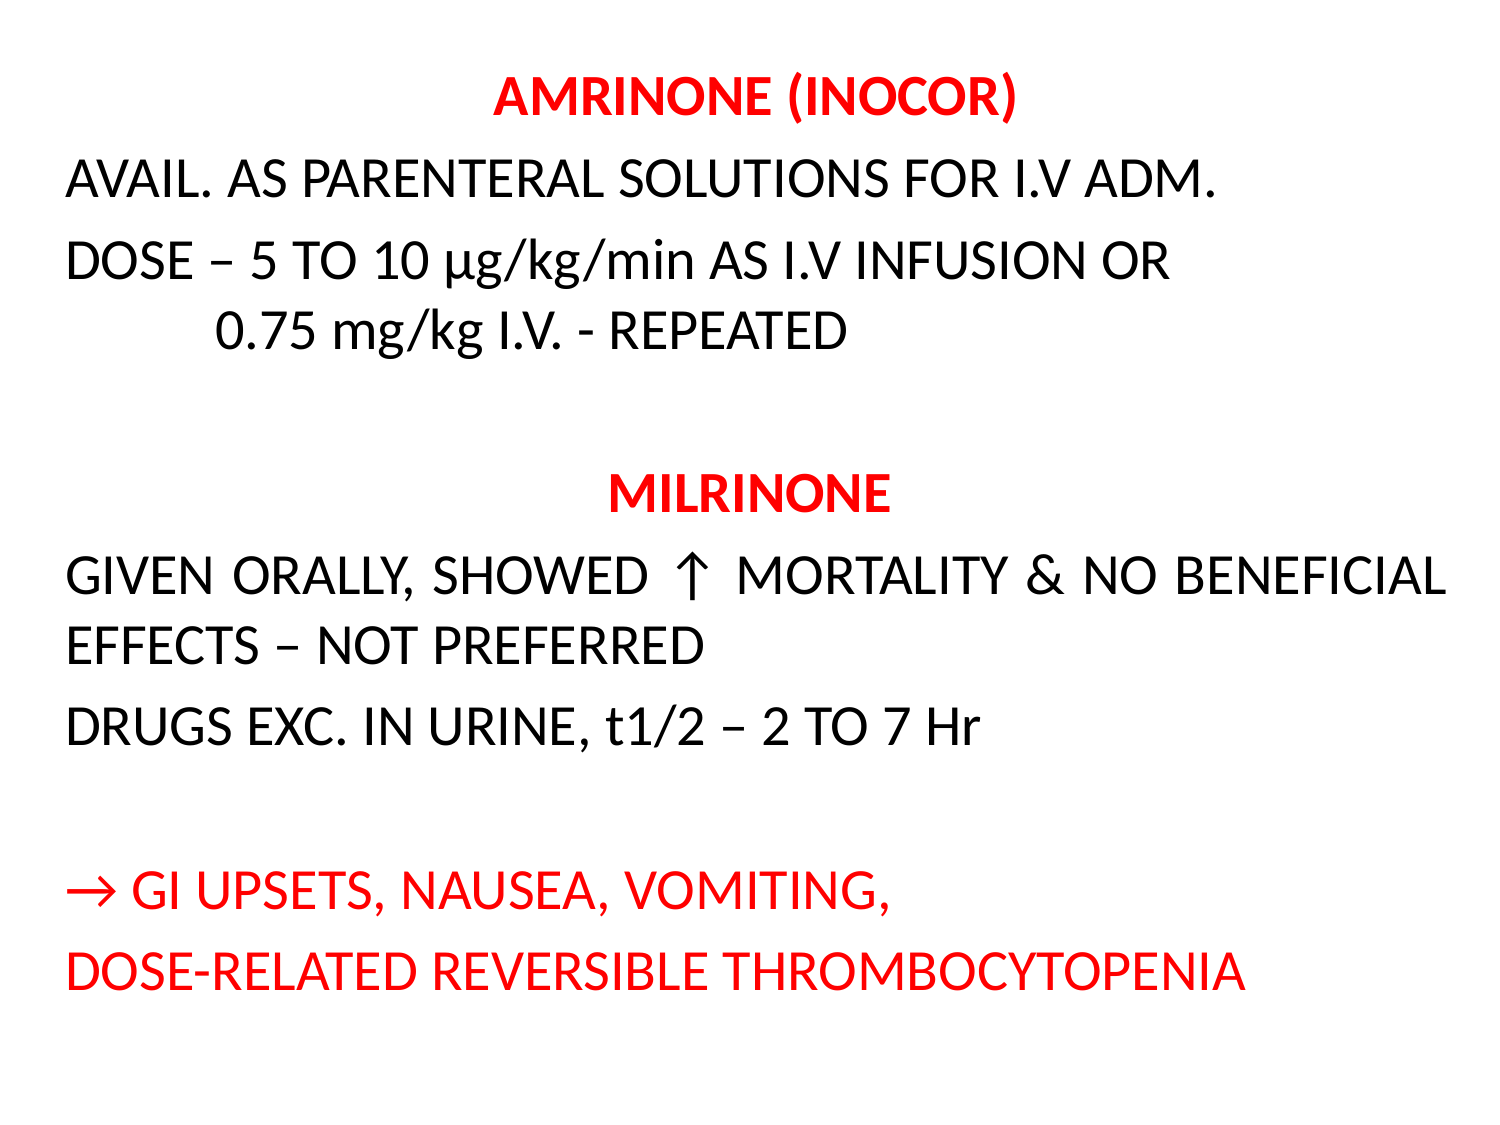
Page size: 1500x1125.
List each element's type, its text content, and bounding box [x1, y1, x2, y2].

list AMRINONE (INOCOR) AVAIL. AS PARENTERAL SOLUTIONS FOR I.V ADM. DOSE – 5 TO 10 µg/kg/min AS I.V INFUSION OR 0.75 mg/kg I.V. - REPEATED MILRINONE GIVEN ORALLY, SHOWED ↑ MORTALITY & NO BENEFICIAL EFFECTS – NOT PREFERRED DRUGS EXC. IN URINE, t1/2 – 2 TO 7 Hr → GI UPSETS, NAUSEA, VOMITING, DOSE-RELATED REVERSIBLE THROMBOCYTOPENIA [50, 50, 1463, 1050]
